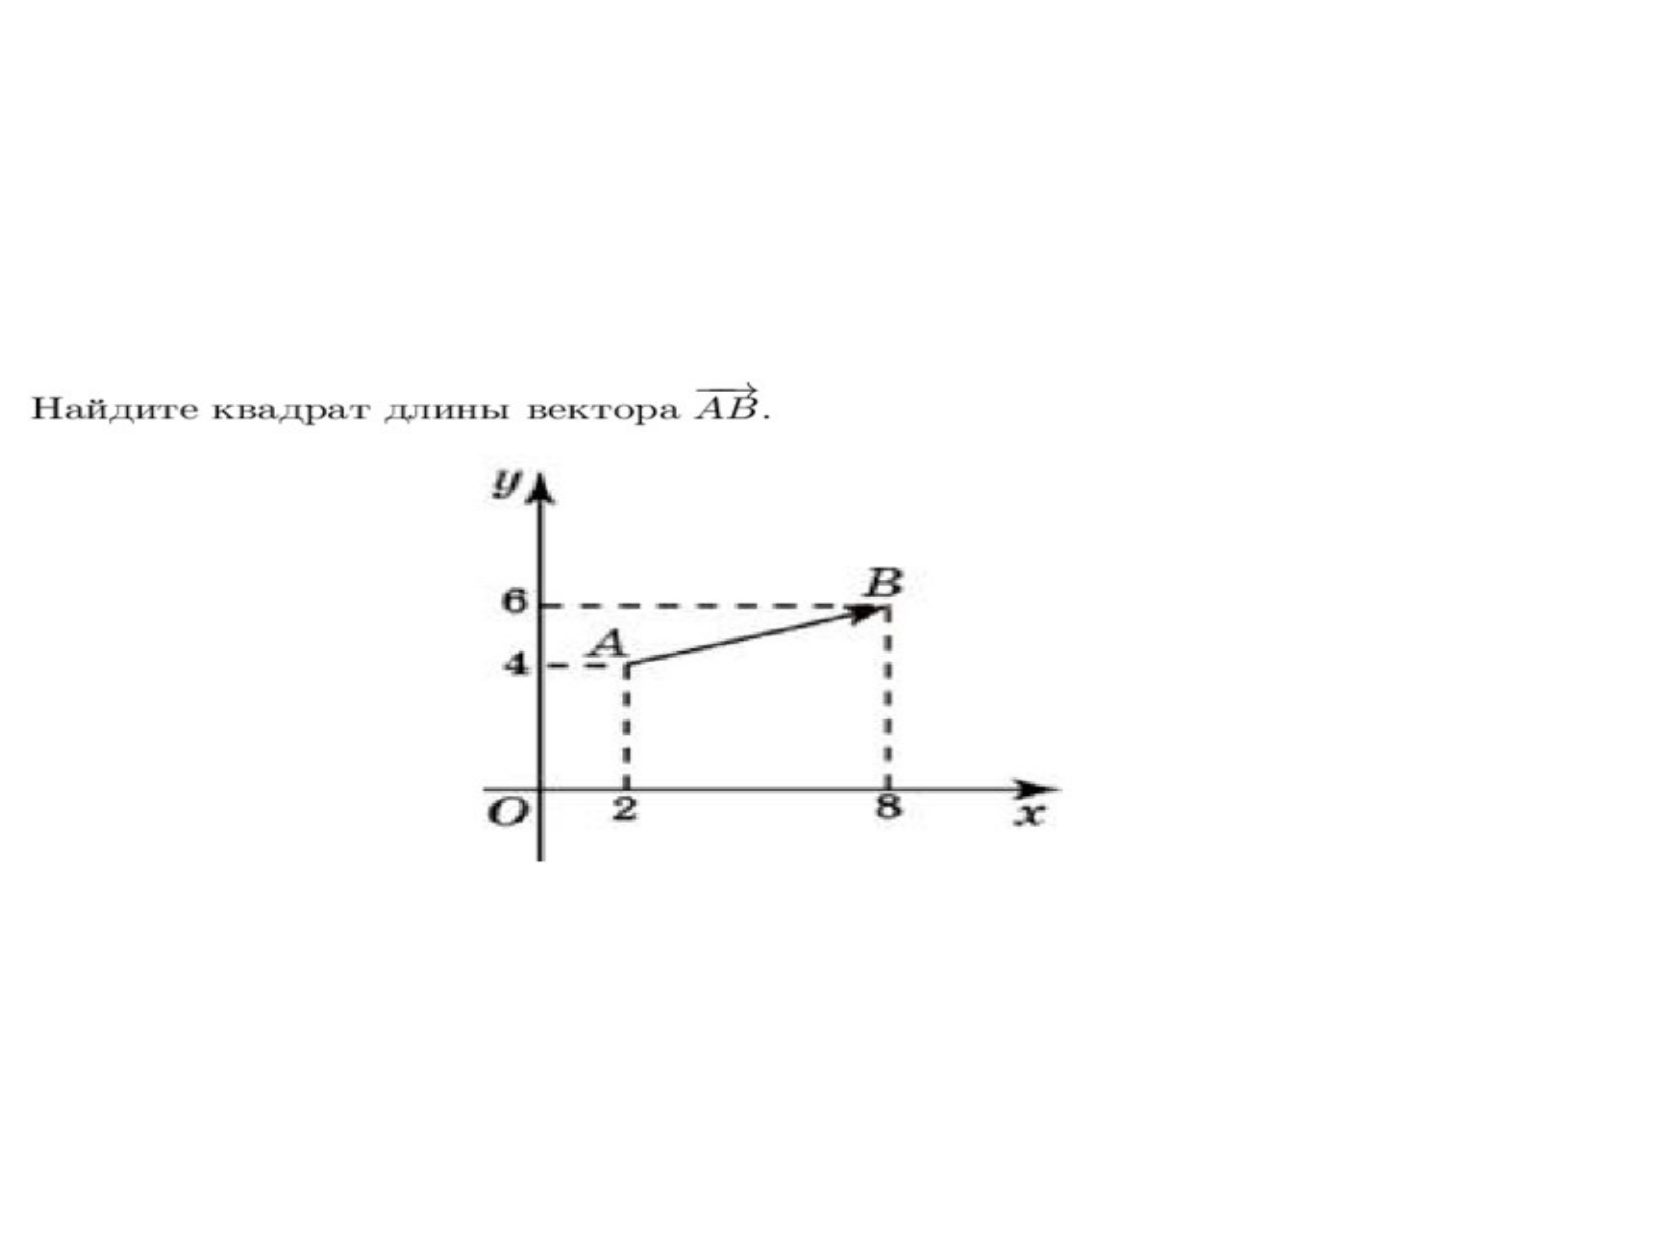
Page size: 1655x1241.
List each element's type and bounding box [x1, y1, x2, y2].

picture [26, 377, 1565, 863]
